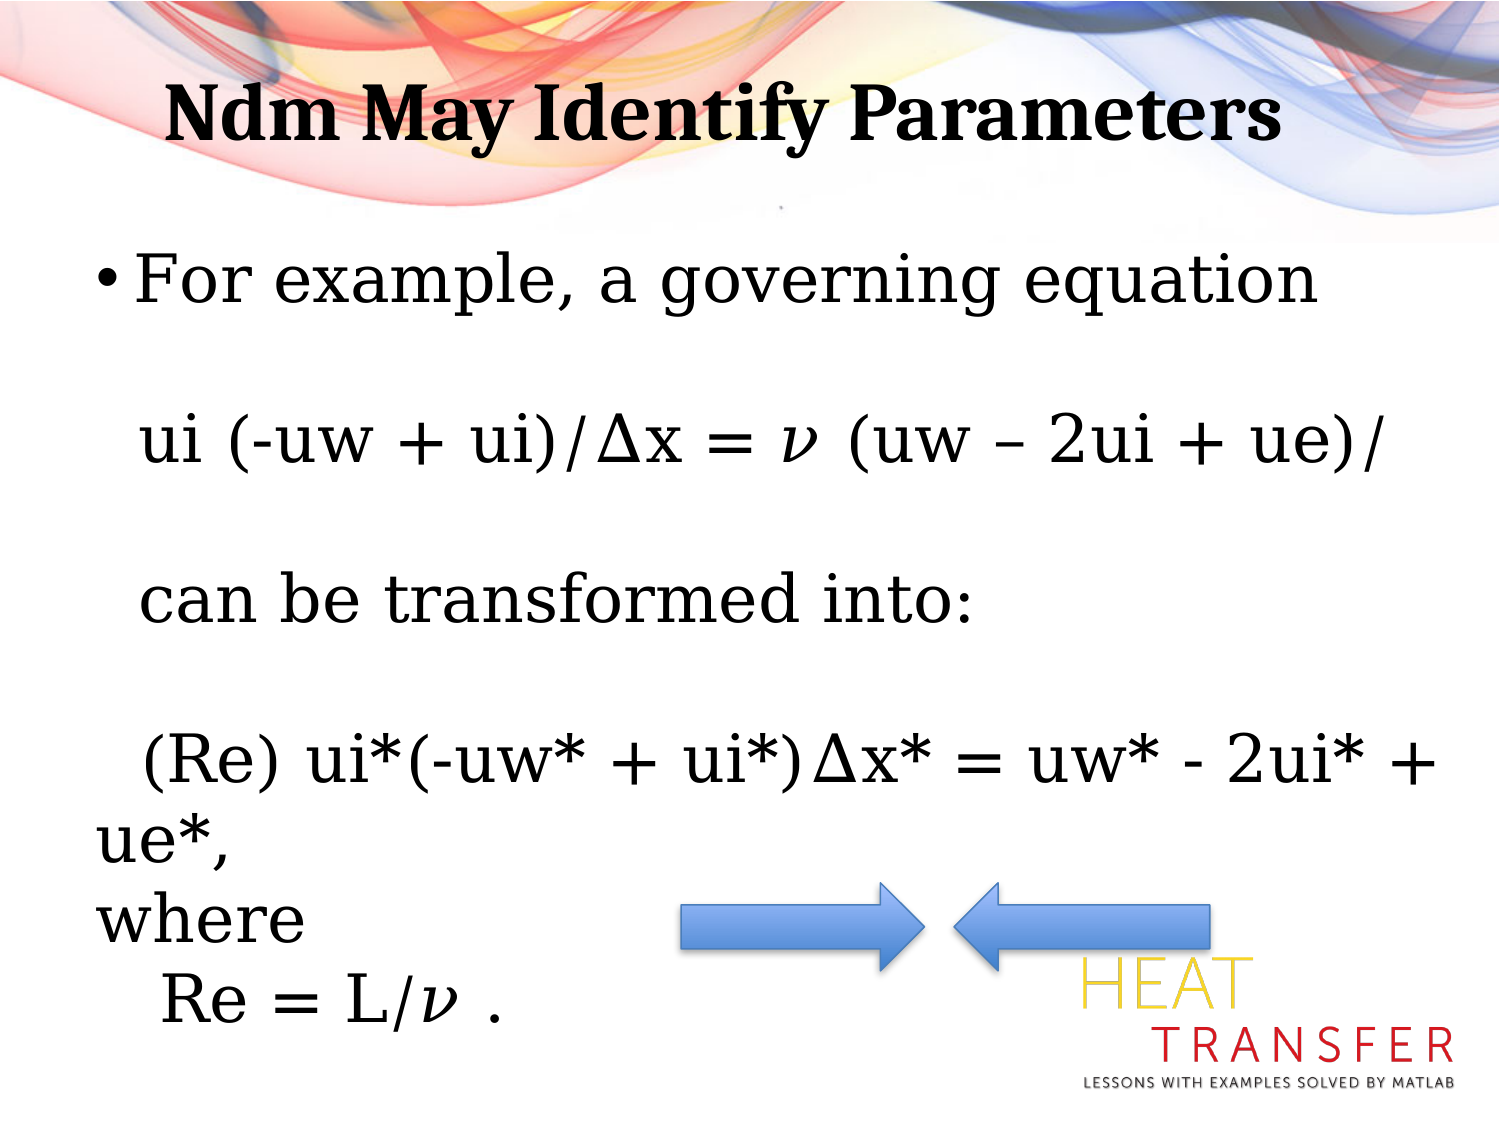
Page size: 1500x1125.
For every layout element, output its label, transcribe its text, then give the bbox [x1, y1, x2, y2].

text_box Ndm May Identify Parameters [81, 49, 1385, 164]
text_box [953, 882, 1211, 972]
picture [0, 1, 1499, 243]
text_box [680, 882, 926, 972]
picture [1075, 946, 1464, 1093]
